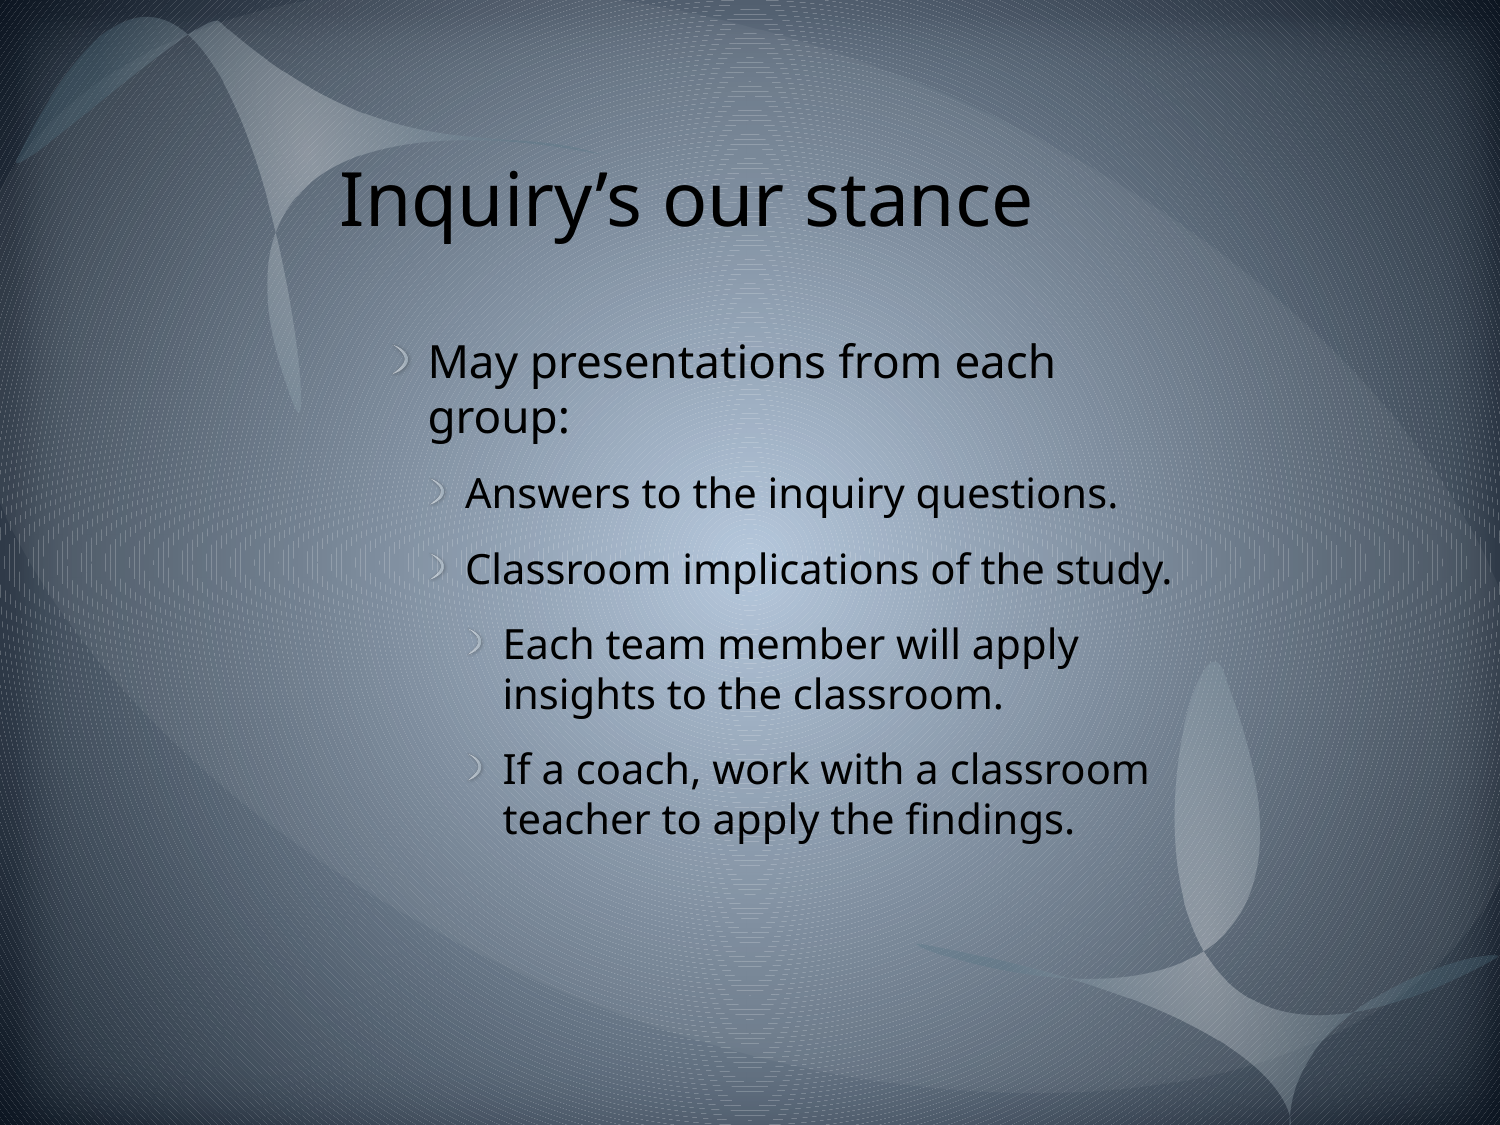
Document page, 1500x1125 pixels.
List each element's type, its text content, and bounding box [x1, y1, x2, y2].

list May presentations from each group: Answers to the inquiry questions. Classroom implications of the study. Each team member will apply insights to the classroom. If a coach, work with a classroom teacher to apply the findings. [375, 324, 1198, 956]
picture [0, 0, 1500, 1125]
title Inquiry’s our stance [324, 129, 1197, 263]
